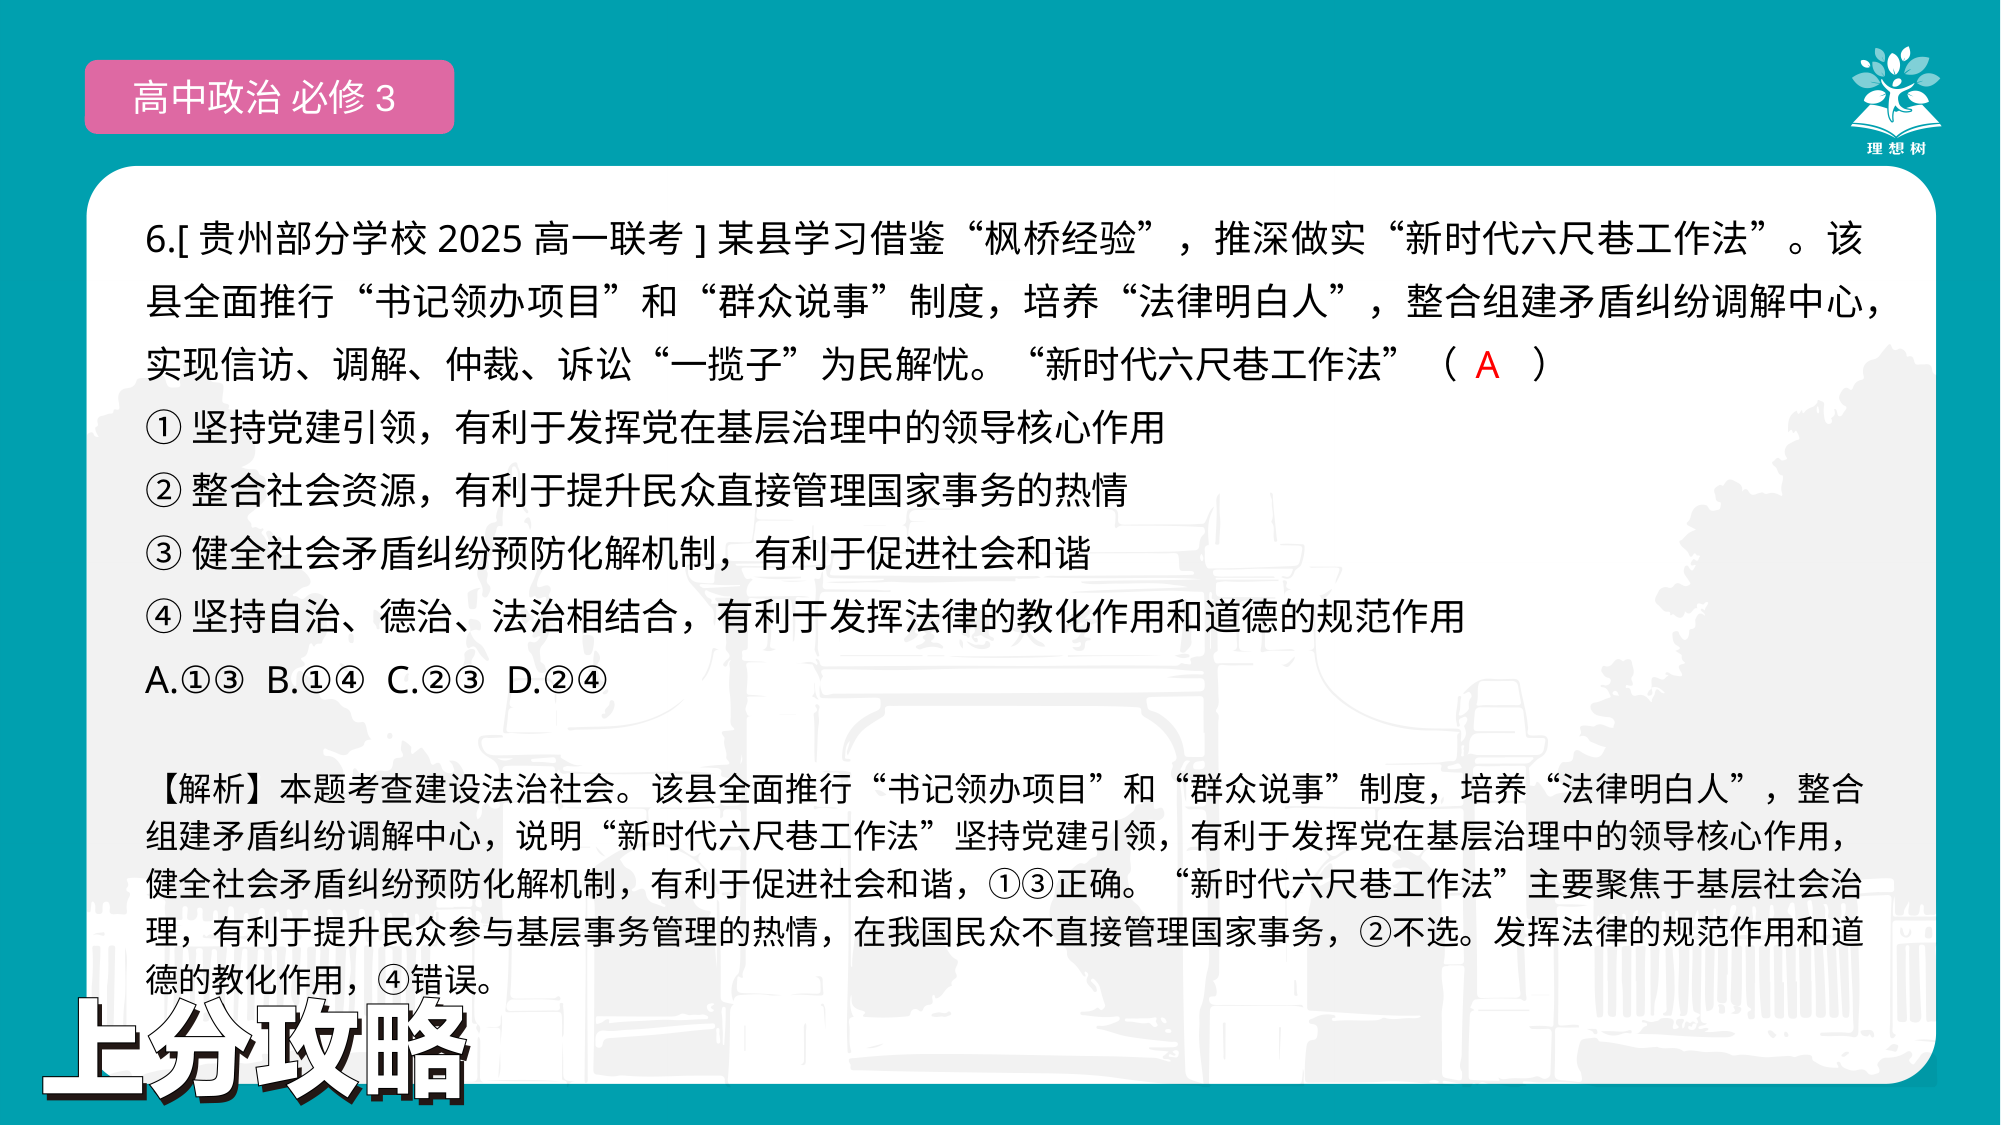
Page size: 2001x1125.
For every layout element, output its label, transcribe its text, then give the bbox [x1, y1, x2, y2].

text_box 6.[贵州部分学校2025高一联考]某县学习借鉴“枫桥经验”，推深做实“新时代六尺巷工作法”。该县全面推行“书记领办项目”和“群众说事”制度，培养“法律明白人”，整合组建矛盾纠纷调解中心，实现信访、调解、仲裁、诉讼“一揽子”为民解忧。“新时代六尺巷工作法”（ ） ①坚持党建引领，有利于发挥党在基层治理中的领导核心作用 ②整合社会资源，有利于提升民众直接管理国家事务的热情 ③健全社会矛盾纠纷预防化解机制，有利于促进社会和谐 ④坚持自治、德治、法治相结合，有利于发挥法律的教化作用和道德的规范作用 A.①③ B.①④ C.②③ D.②④ [130, 189, 1880, 709]
text_box 【解析】本题考查建设法治社会。该县全面推行“书记领办项目”和“群众说事”制度，培养“法律明白人”，整合组建矛盾纠纷调解中心，说明“新时代六尺巷工作法”坚持党建引领，有利于发挥党在基层治理中的领导核心作用，健全社会矛盾纠纷预防化解机制，有利于促进社会和谐，①③正确。“新时代六尺巷工作法”主要聚焦于基层社会治理，有利于提升民众参与基层事务管理的热情，在我国民众不直接管理国家事务，②不选。发挥法律的规范作用和道德的教化作用，④错误。 [130, 752, 1880, 1007]
text_box 高中政治 必修3 [83, 58, 456, 135]
text_box A [1451, 310, 1568, 394]
picture [0, 0, 2001, 1125]
